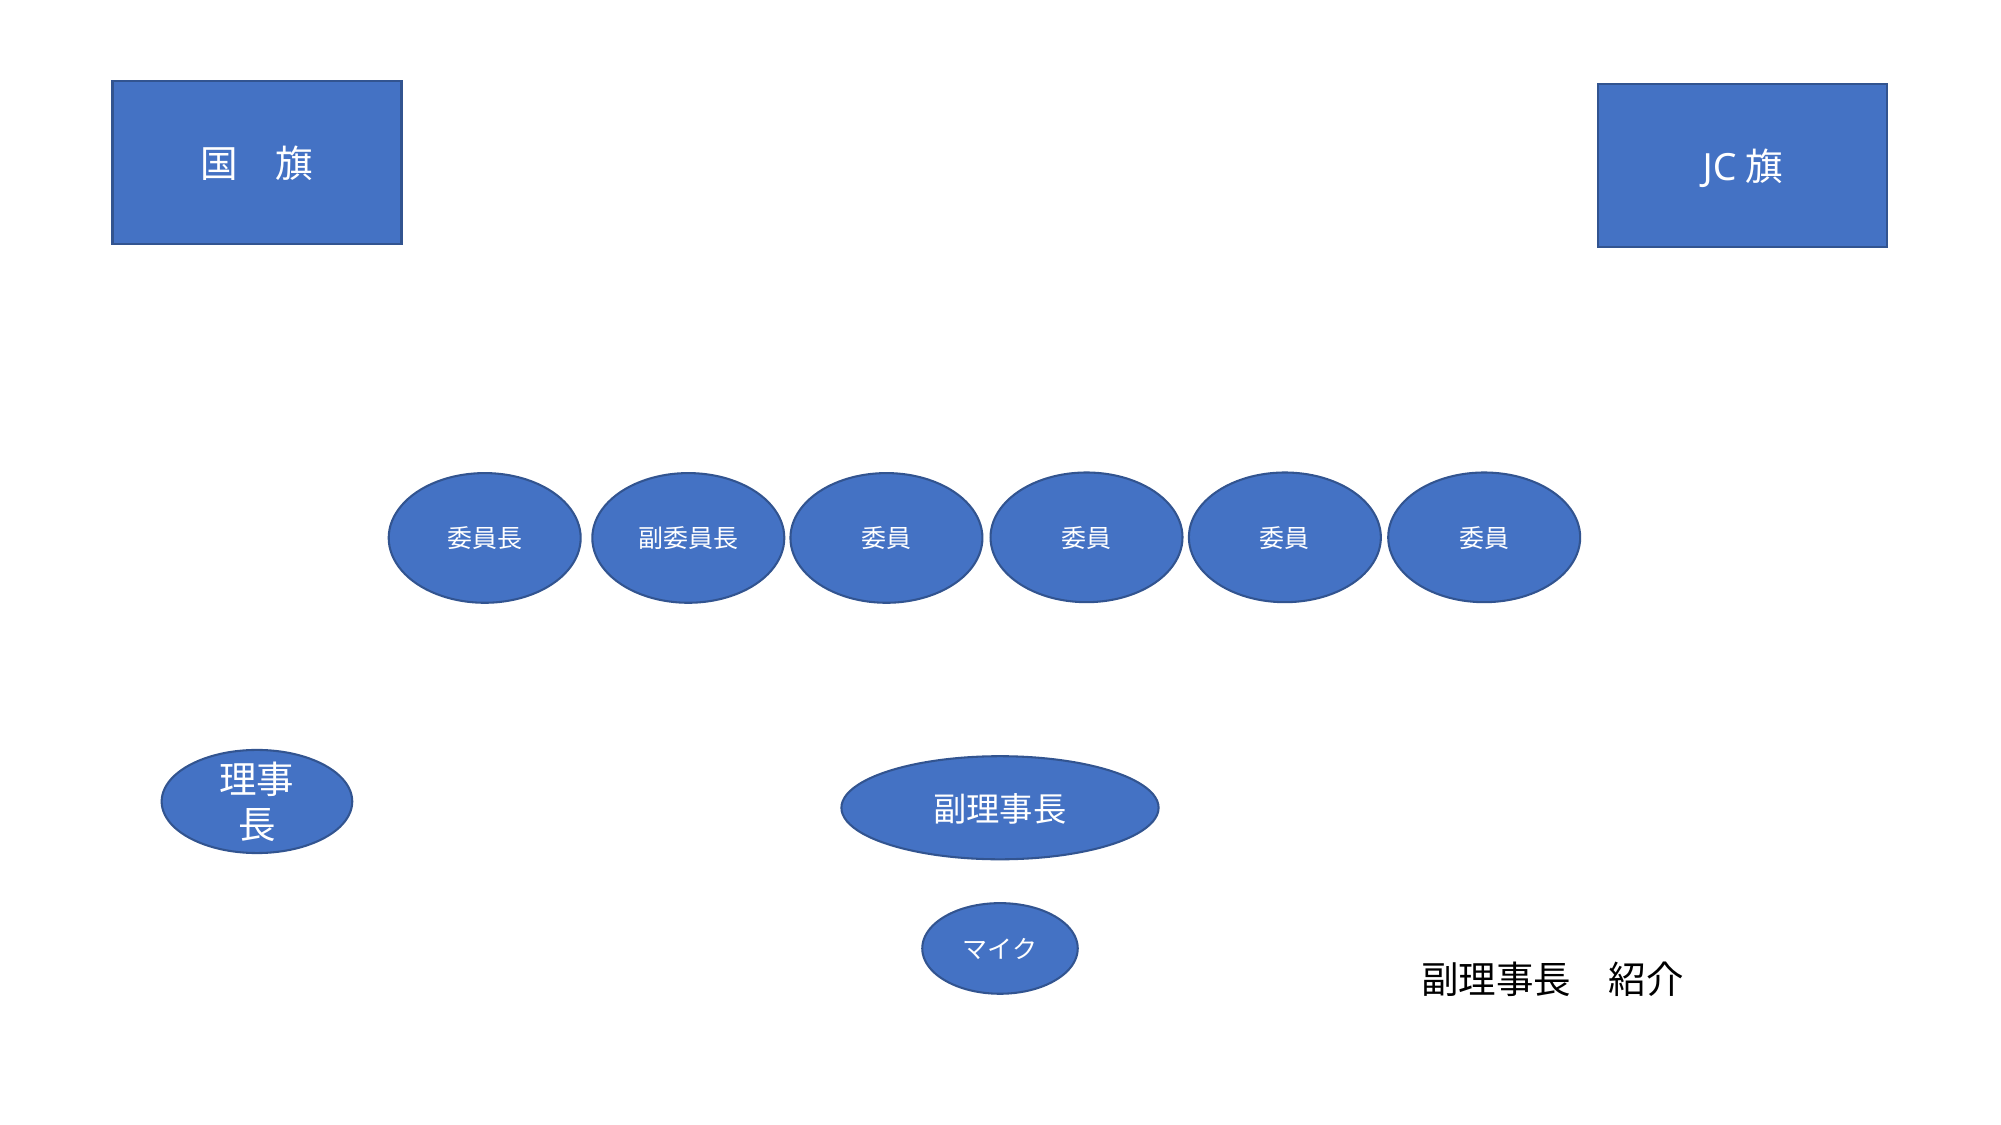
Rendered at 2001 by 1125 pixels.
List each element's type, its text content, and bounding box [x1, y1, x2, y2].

text_box 理事長 [160, 748, 354, 855]
text_box 副理事長 紹介 [1406, 948, 1780, 1054]
text_box 国 旗 [111, 80, 403, 245]
text_box マイク [921, 902, 1079, 995]
text_box JC旗 [1597, 83, 1888, 248]
text_box 副理事長 [840, 755, 1160, 861]
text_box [592, 472, 1581, 603]
text_box 委員長 [387, 472, 582, 604]
